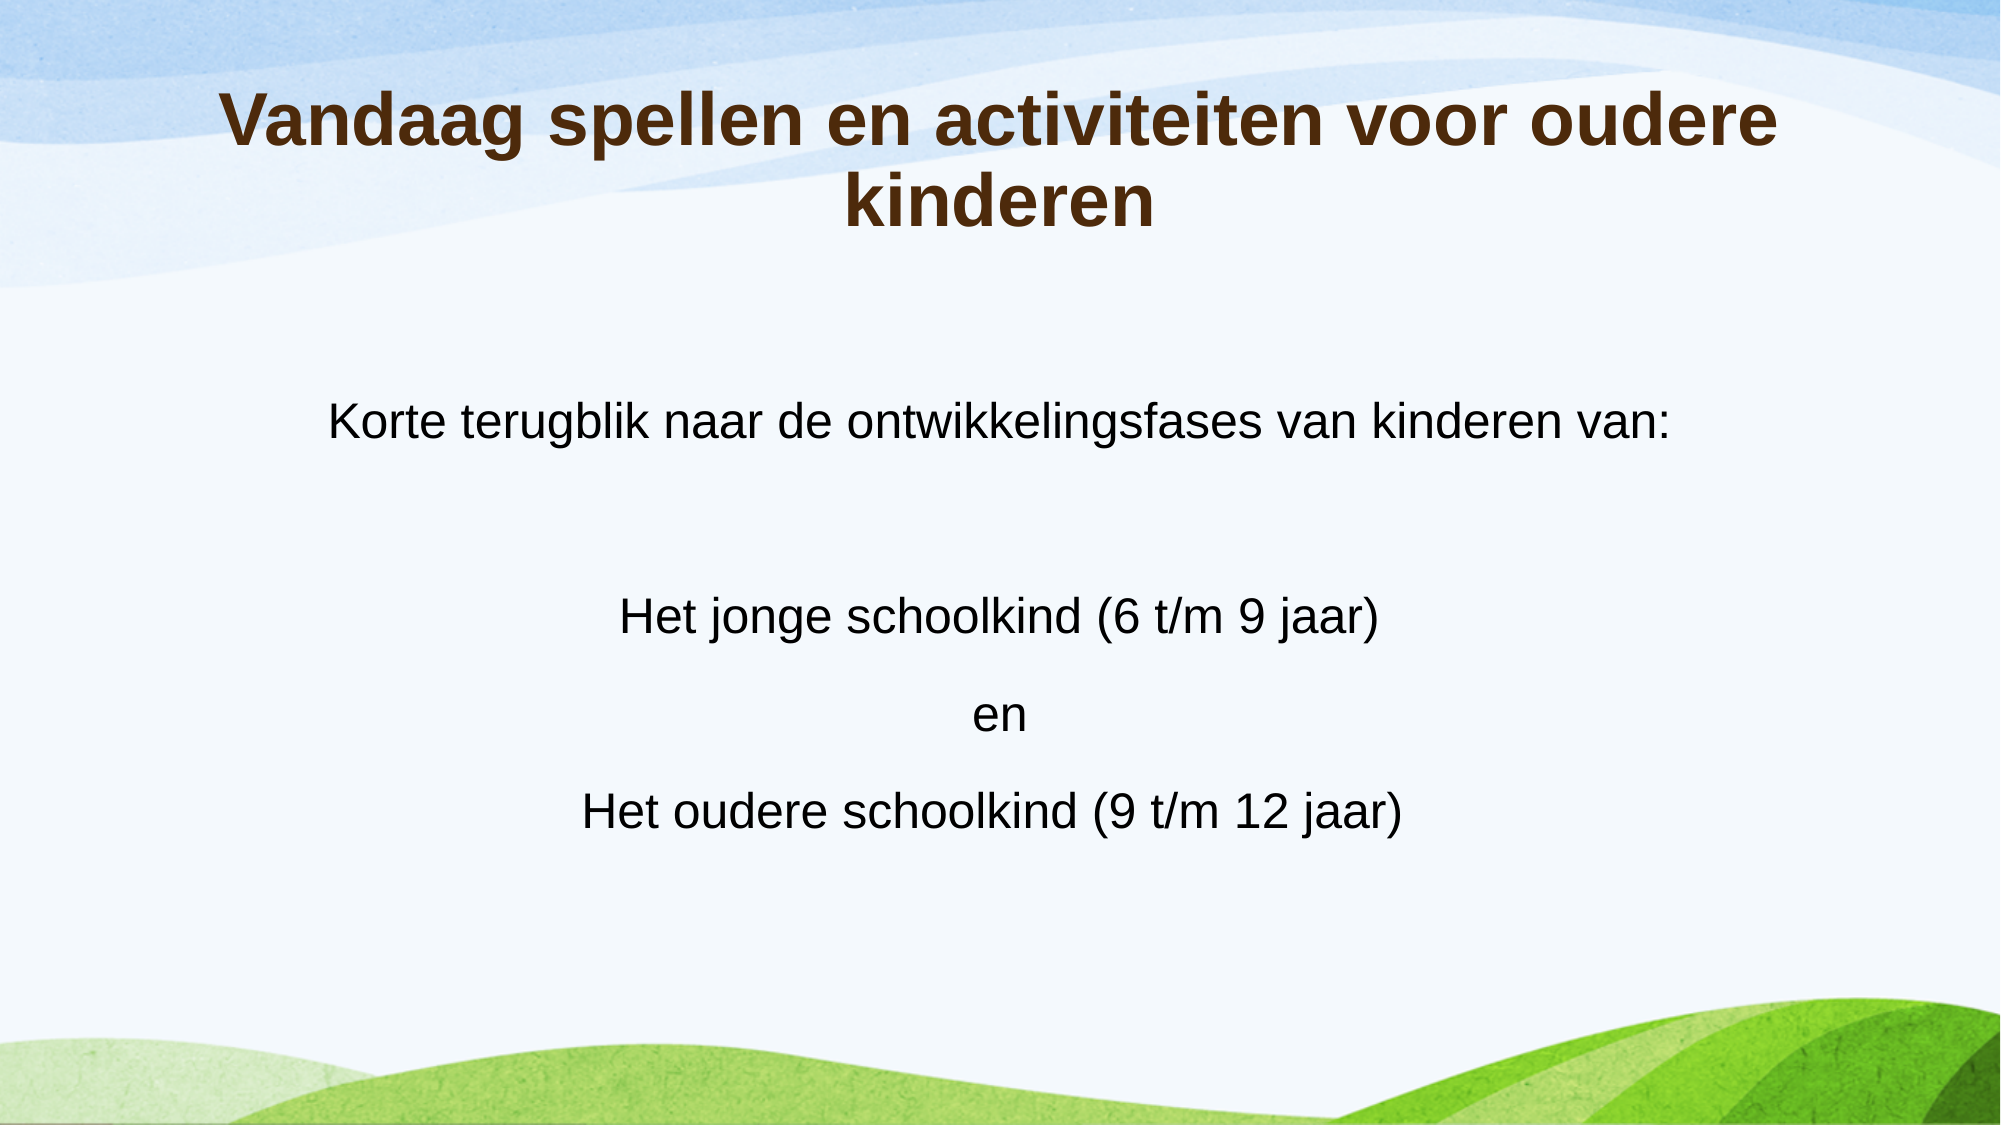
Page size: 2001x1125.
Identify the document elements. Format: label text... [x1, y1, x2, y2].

title Vandaag spellen en activiteiten voor oudere kinderen [174, 50, 1825, 250]
list Korte terugblik naar de ontwikkelingsfases van kinderen van: Het jonge schoolkind (6 t/m 9 jaar) en Het oudere schoolkind (9 t/m 12 jaar) [174, 381, 1825, 985]
picture [0, 0, 2001, 1125]
